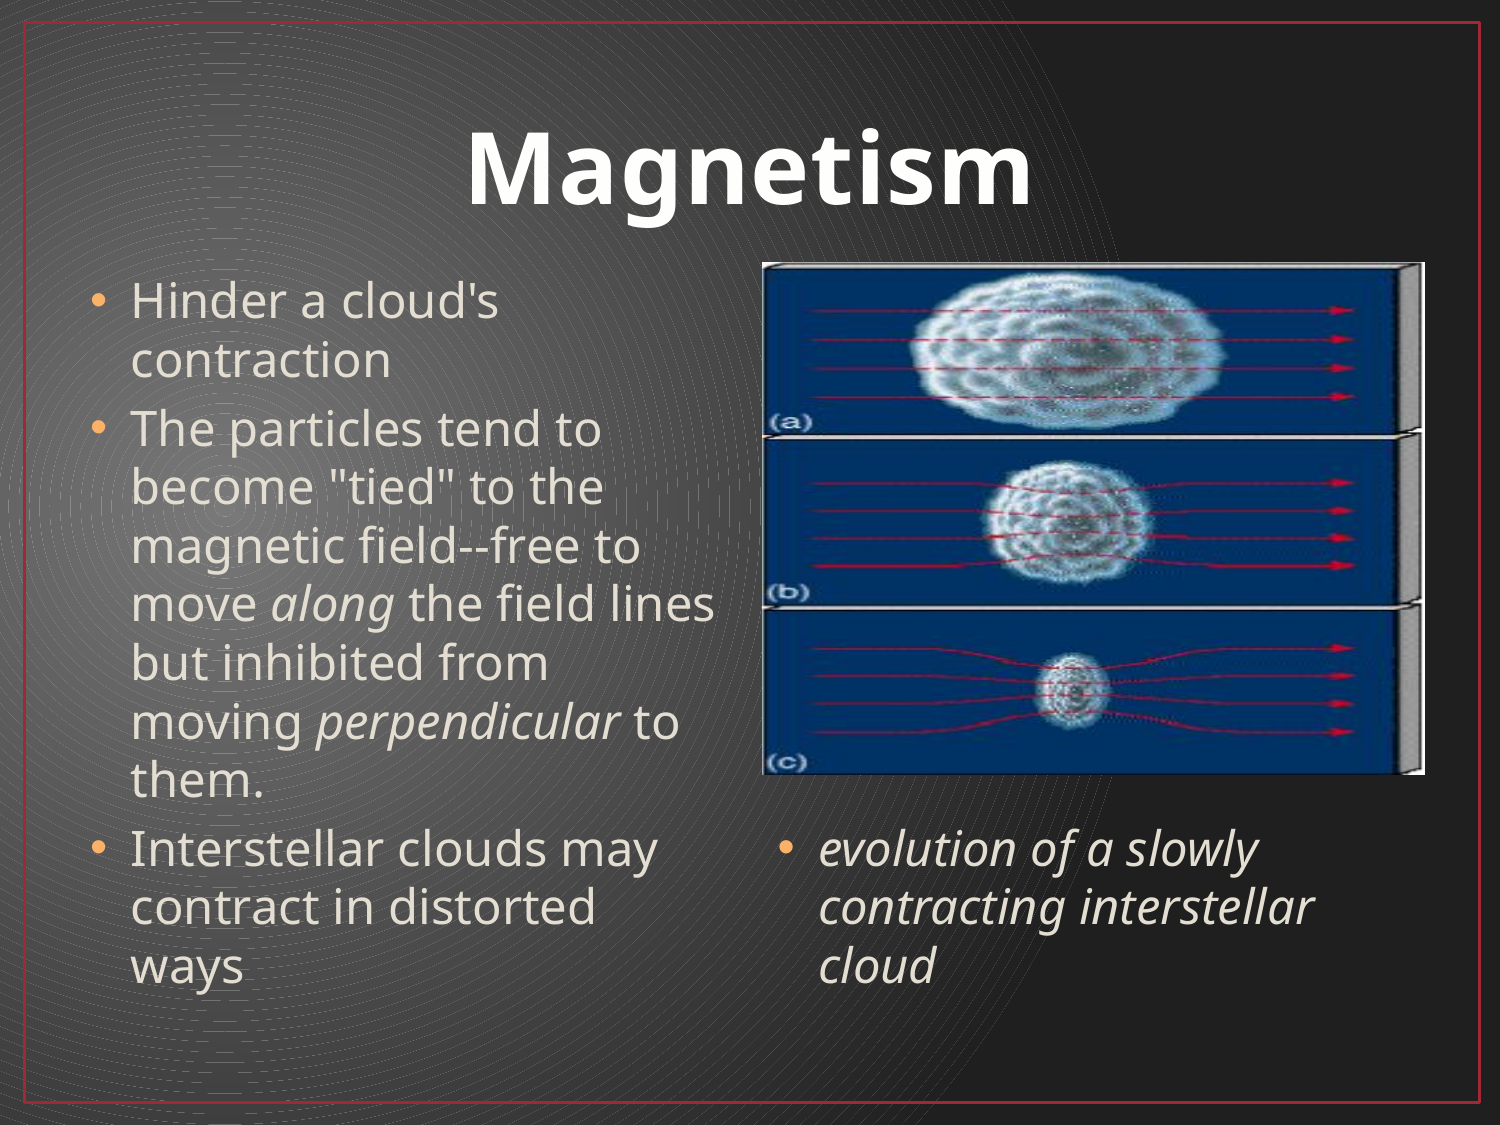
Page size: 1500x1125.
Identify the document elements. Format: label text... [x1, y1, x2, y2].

title Magnetism [75, 45, 1425, 233]
picture [762, 262, 1426, 776]
list evolution of a slowly contracting interstellar cloud [762, 786, 1425, 1005]
list Hinder a cloud's contraction The particles tend to become "tied" to the magnetic field--free to move along the field lines but inhibited from moving perpendicular to them. Interstellar clouds may contract in distorted ways [75, 262, 738, 1005]
